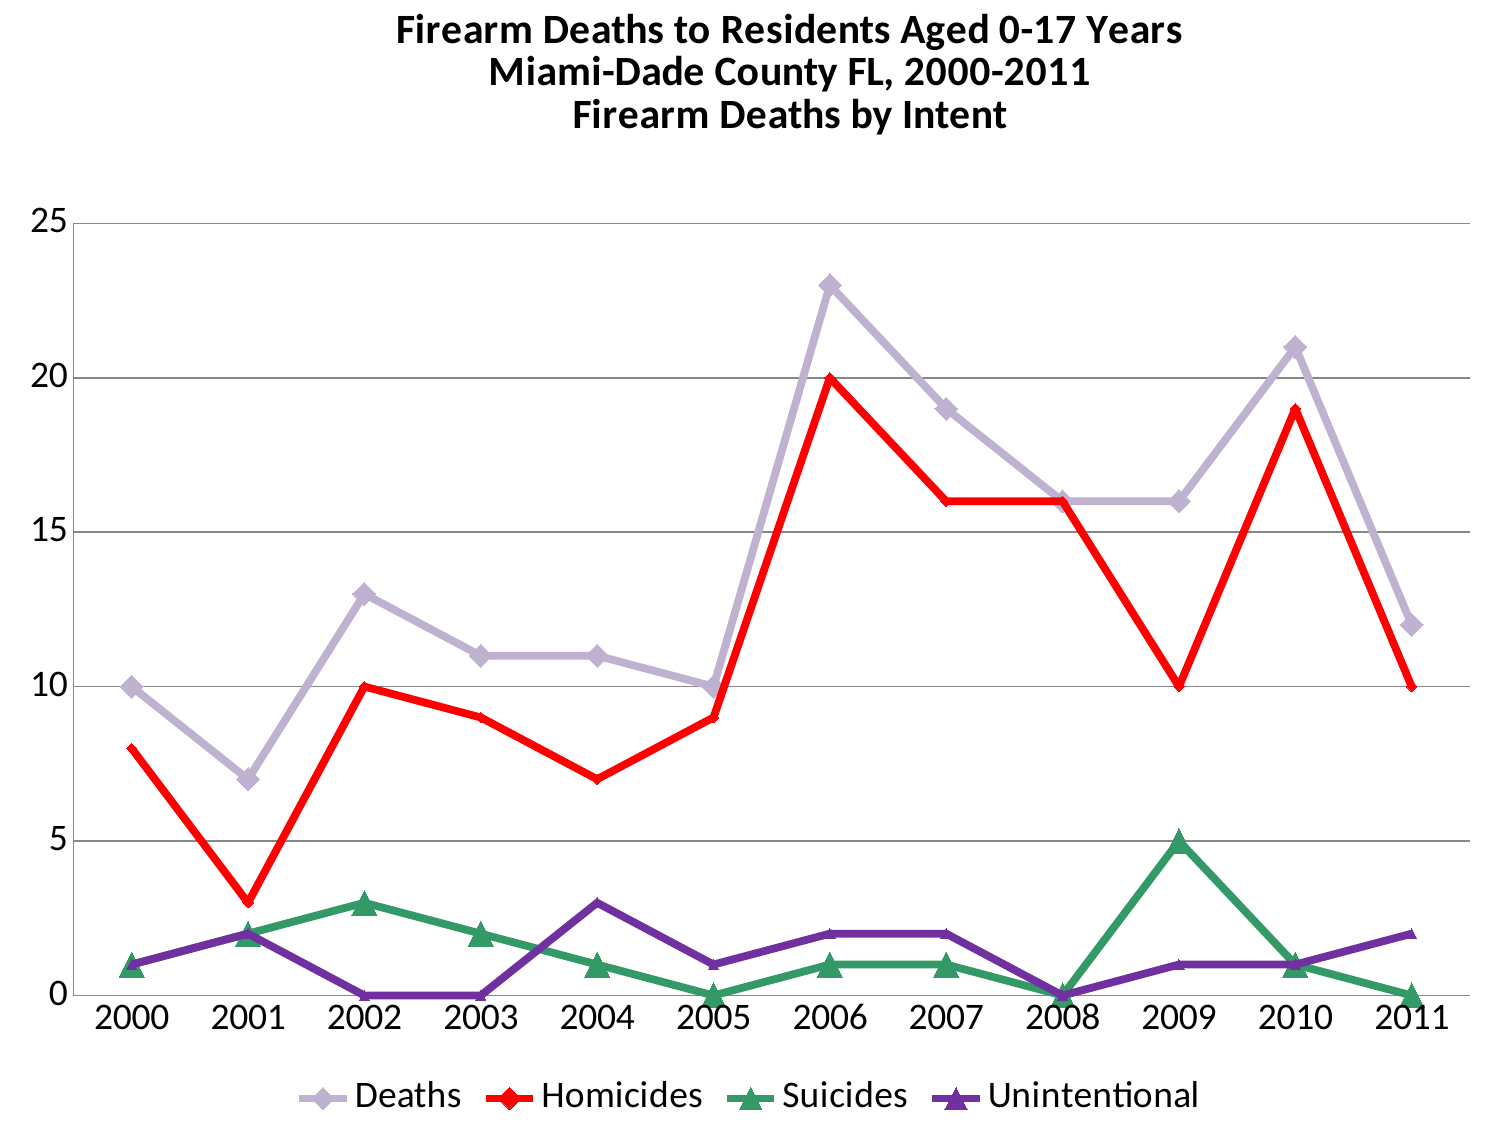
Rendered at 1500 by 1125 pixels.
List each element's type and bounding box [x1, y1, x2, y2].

chart [0, 0, 1500, 1125]
